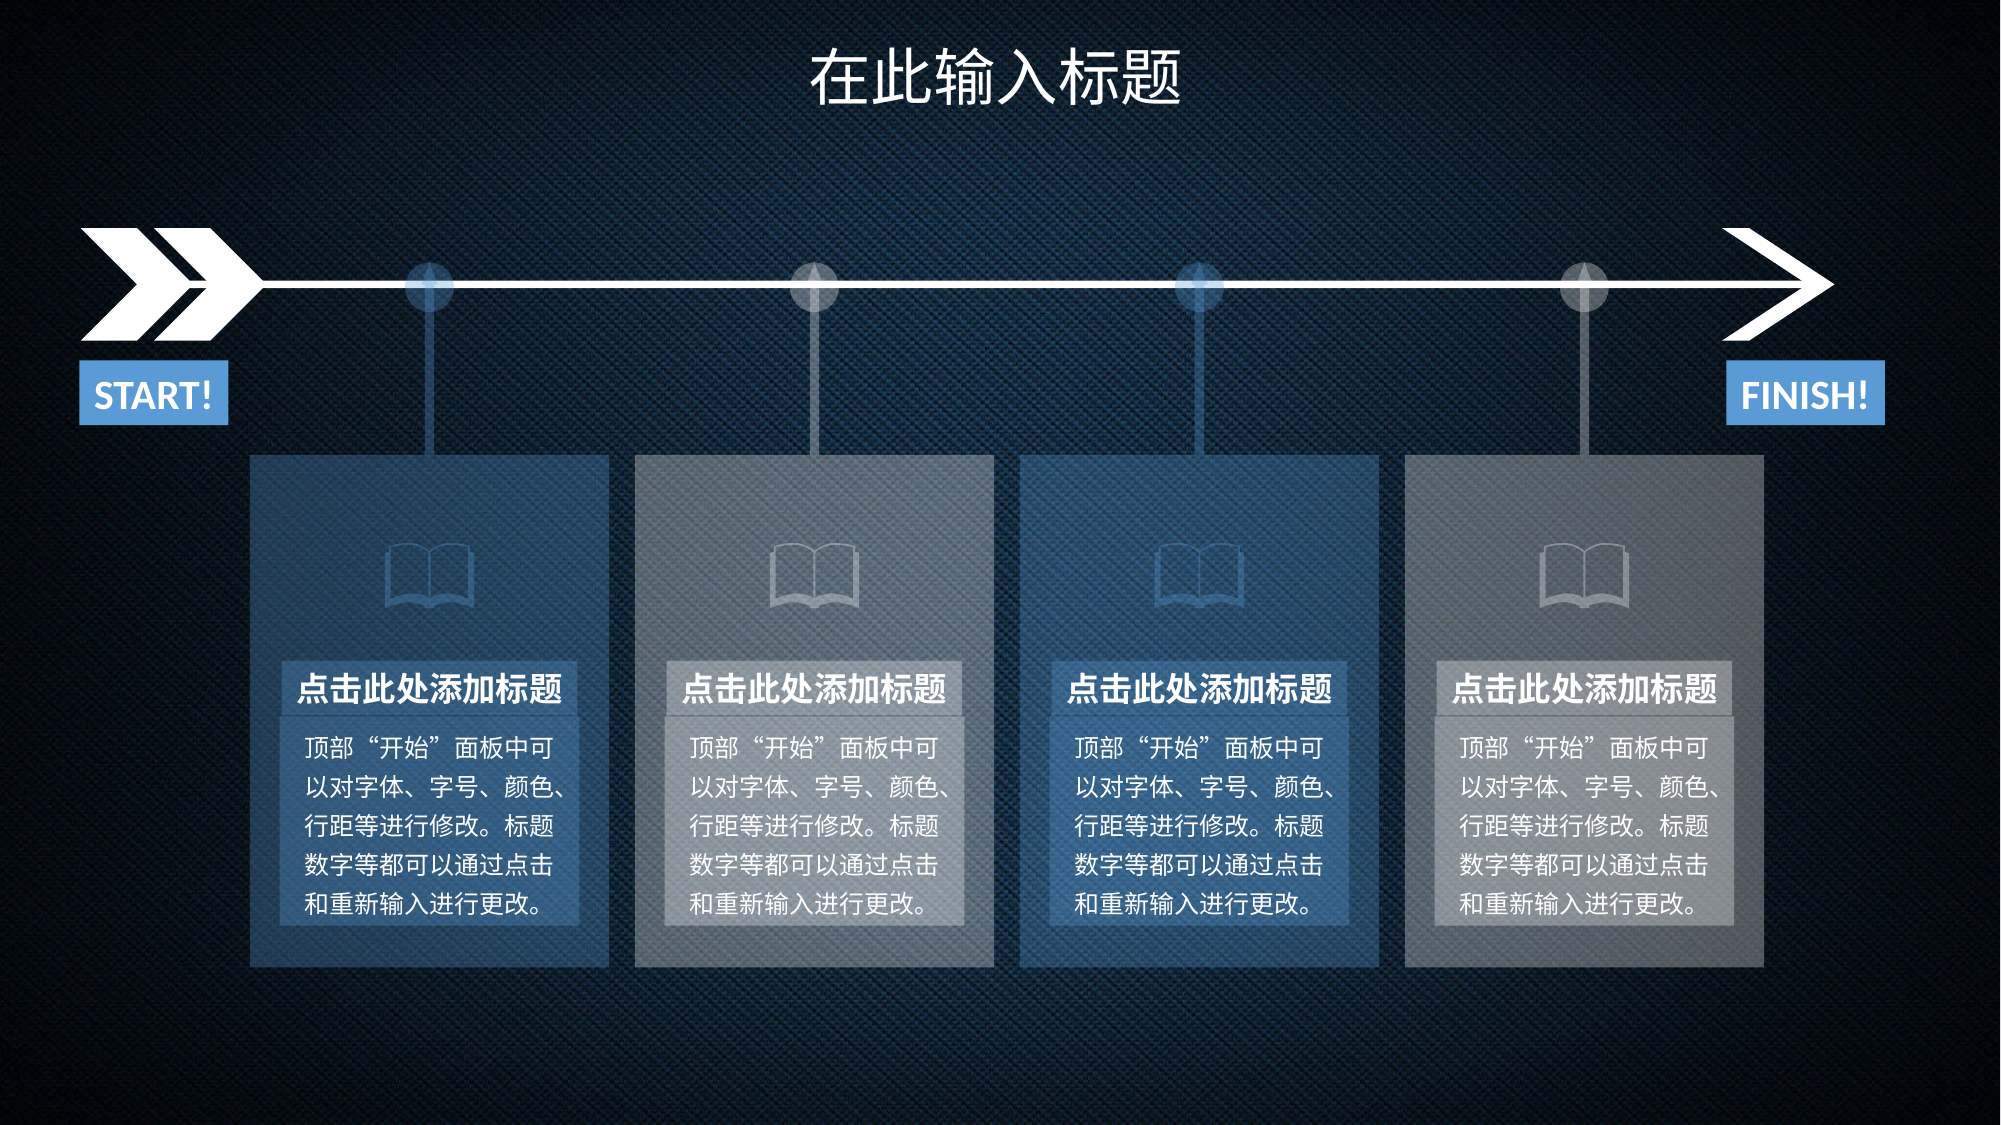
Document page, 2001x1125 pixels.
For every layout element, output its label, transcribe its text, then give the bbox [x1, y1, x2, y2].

text_box 在此输入标题 [638, 30, 1354, 121]
text_box FINISH! [1765, 360, 1885, 426]
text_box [249, 262, 610, 968]
picture [0, 0, 2001, 1125]
text_box [1765, 280, 1804, 289]
text_box START! [79, 360, 229, 426]
text_box [192, 280, 208, 289]
text_box [610, 280, 634, 289]
text_box [1379, 280, 1404, 289]
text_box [1404, 262, 1765, 968]
text_box [994, 280, 1019, 289]
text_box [634, 262, 994, 968]
text_box [78, 227, 195, 342]
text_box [1019, 262, 1379, 968]
text_box [1718, 227, 1837, 332]
text_box [151, 227, 249, 342]
